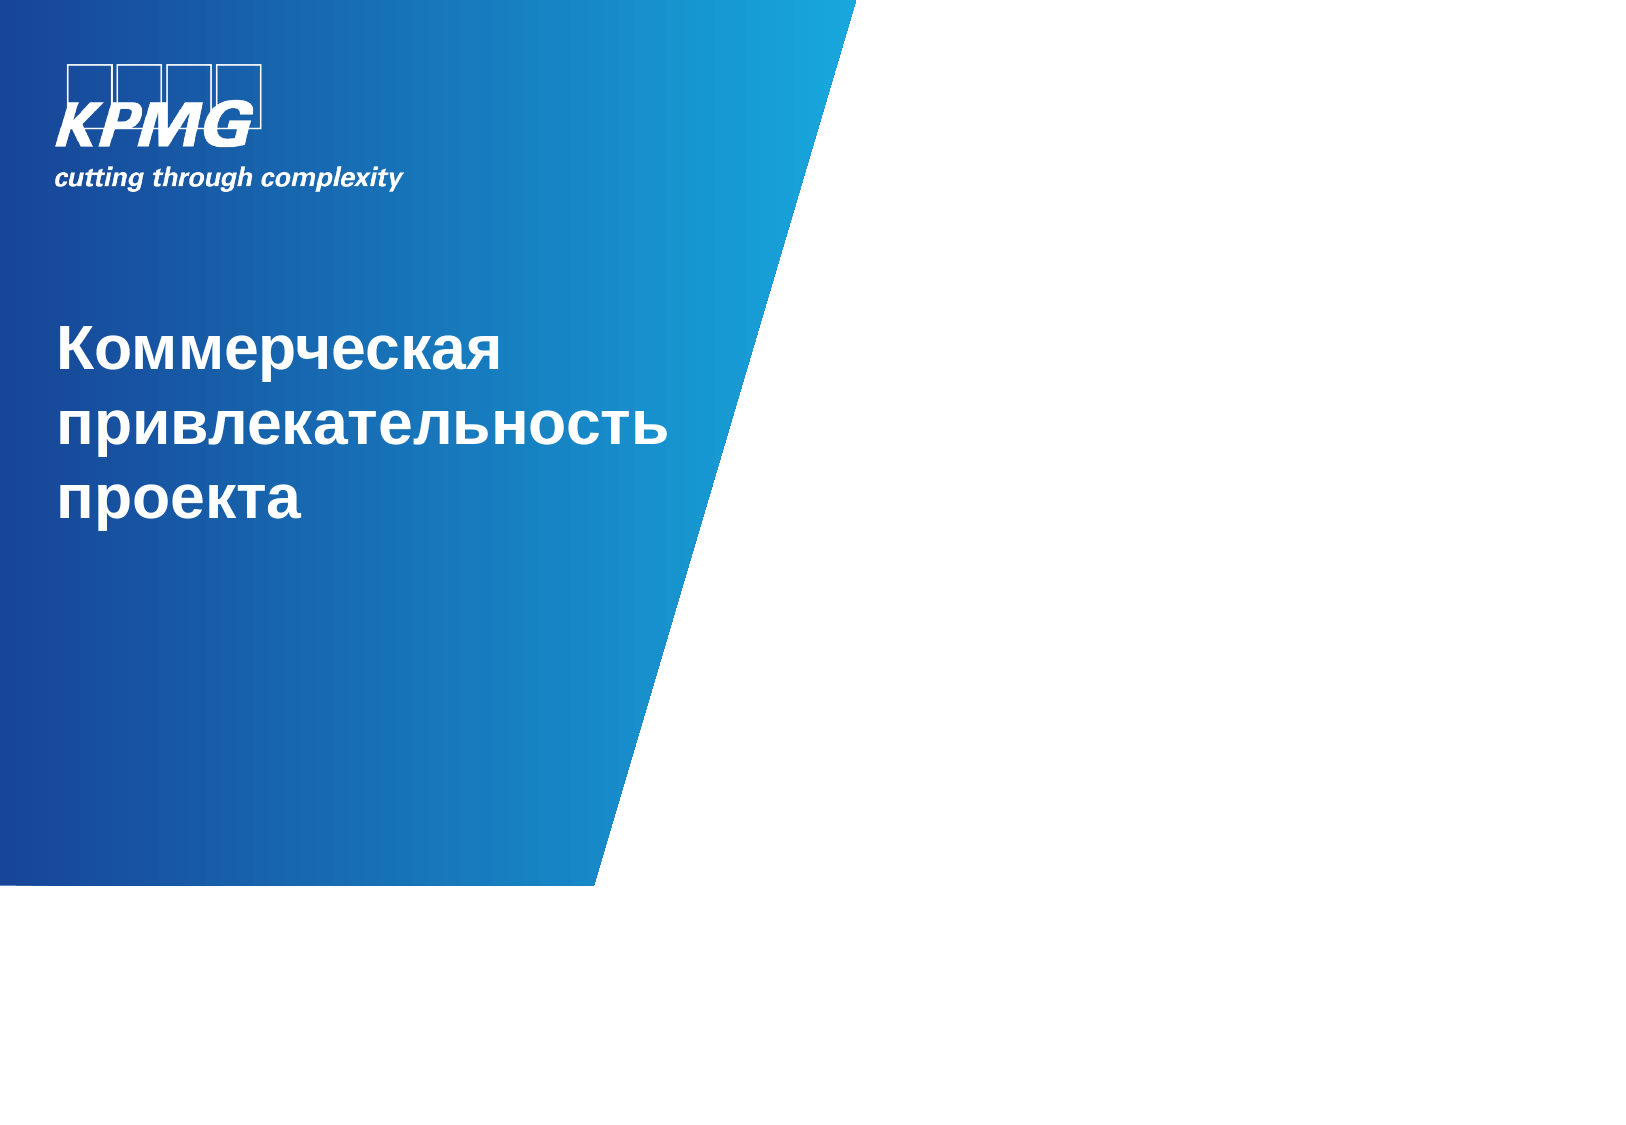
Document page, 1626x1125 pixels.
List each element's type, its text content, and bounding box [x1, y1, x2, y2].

picture [9, 0, 472, 251]
title Коммерческая привлекательность проекта [56, 231, 683, 587]
